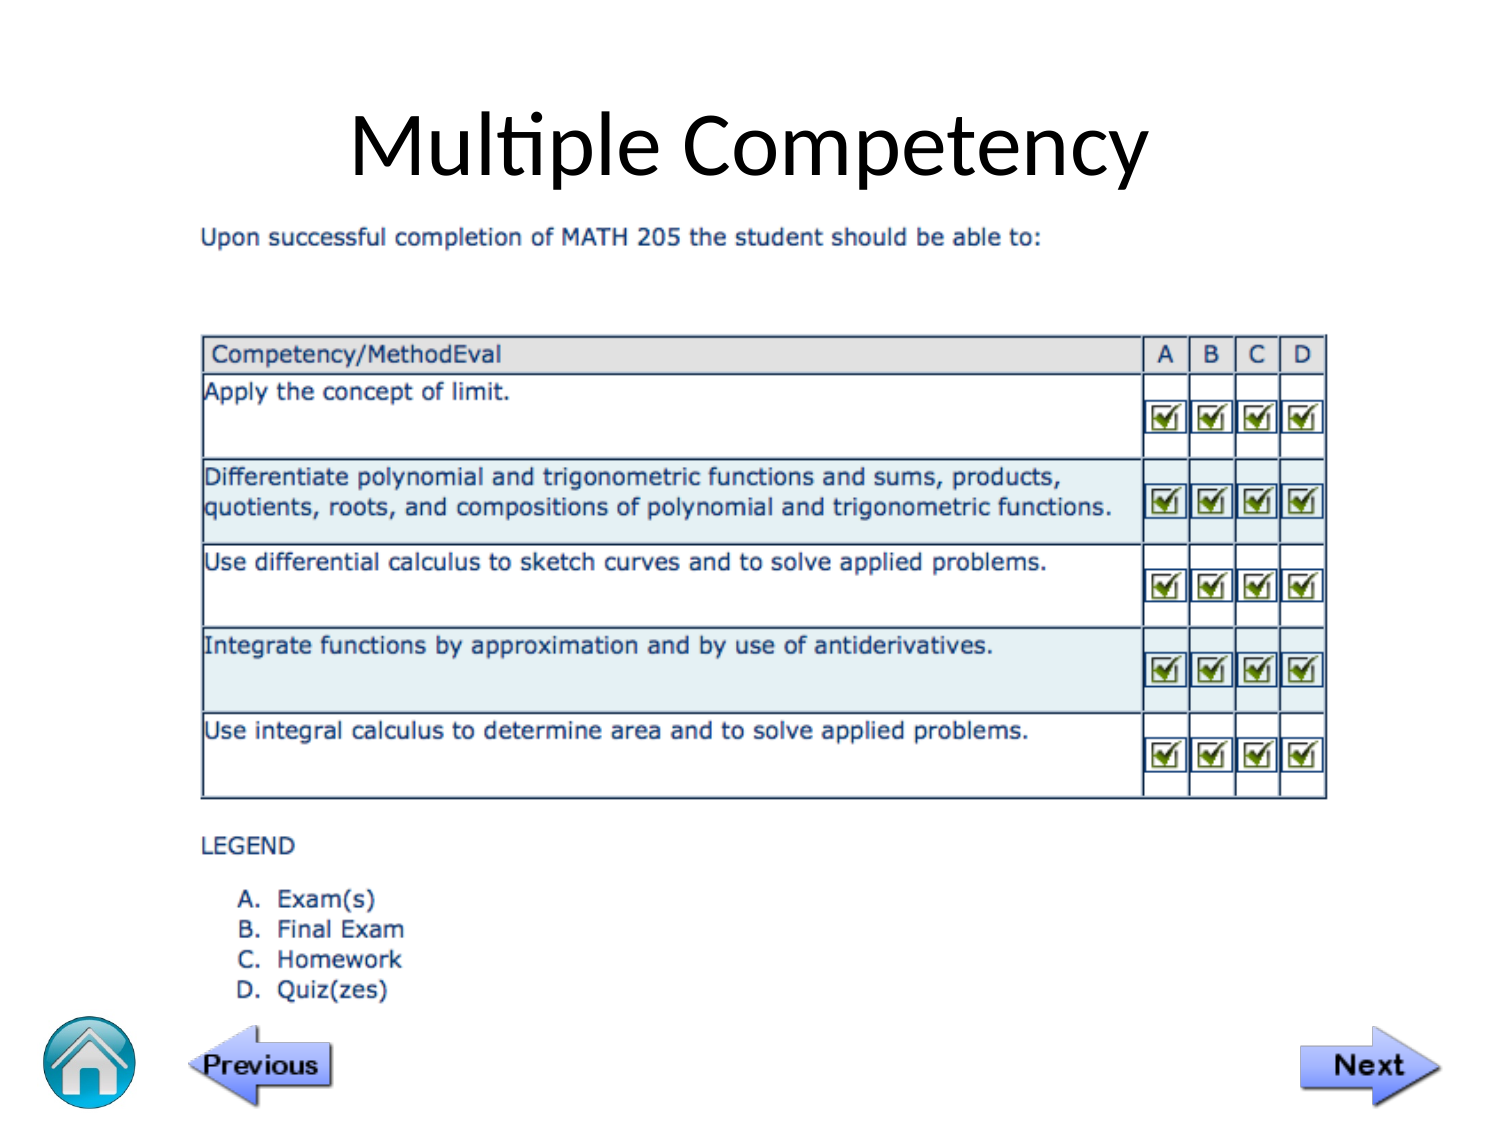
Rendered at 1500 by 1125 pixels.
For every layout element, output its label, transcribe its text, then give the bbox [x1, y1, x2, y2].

title Multiple Competency [75, 45, 1425, 233]
picture [187, 1026, 338, 1113]
picture [1299, 1025, 1447, 1113]
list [162, 214, 1363, 1026]
picture [37, 1009, 141, 1113]
